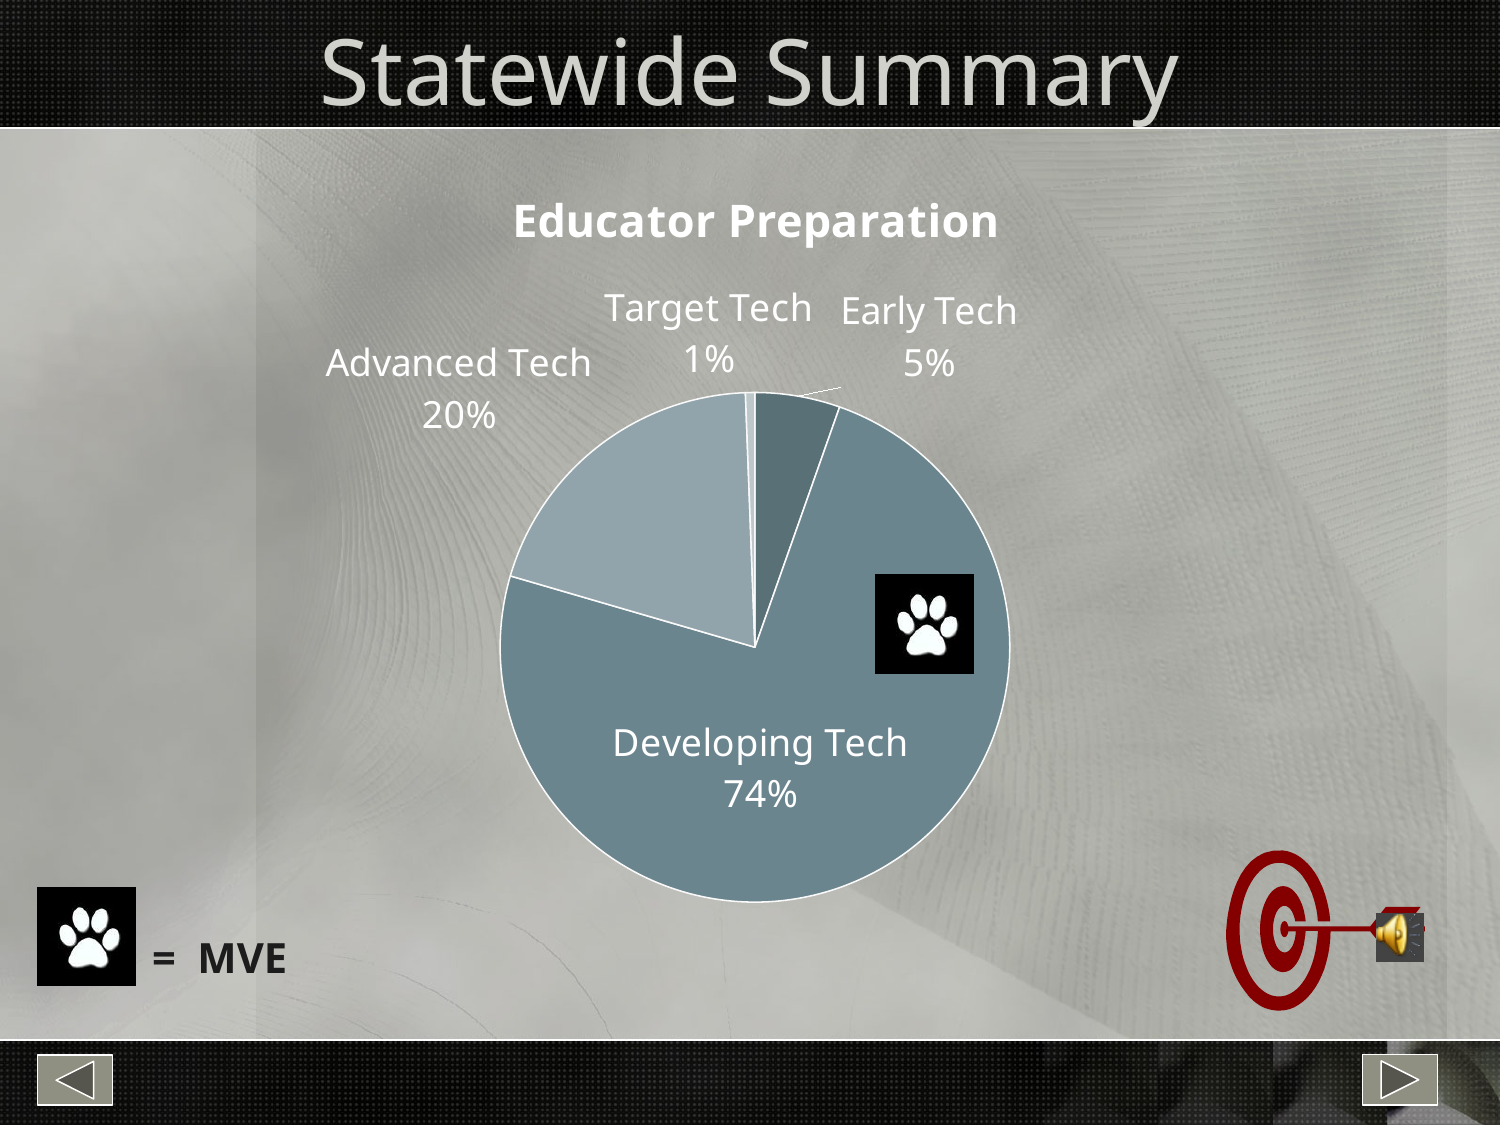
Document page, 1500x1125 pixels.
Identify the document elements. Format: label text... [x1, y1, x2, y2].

picture [0, 0, 1500, 1125]
text_box [37, 1055, 113, 1106]
text_box [1362, 1054, 1438, 1105]
chart [87, 149, 1426, 1013]
title Statewide Summary [74, 0, 1426, 138]
